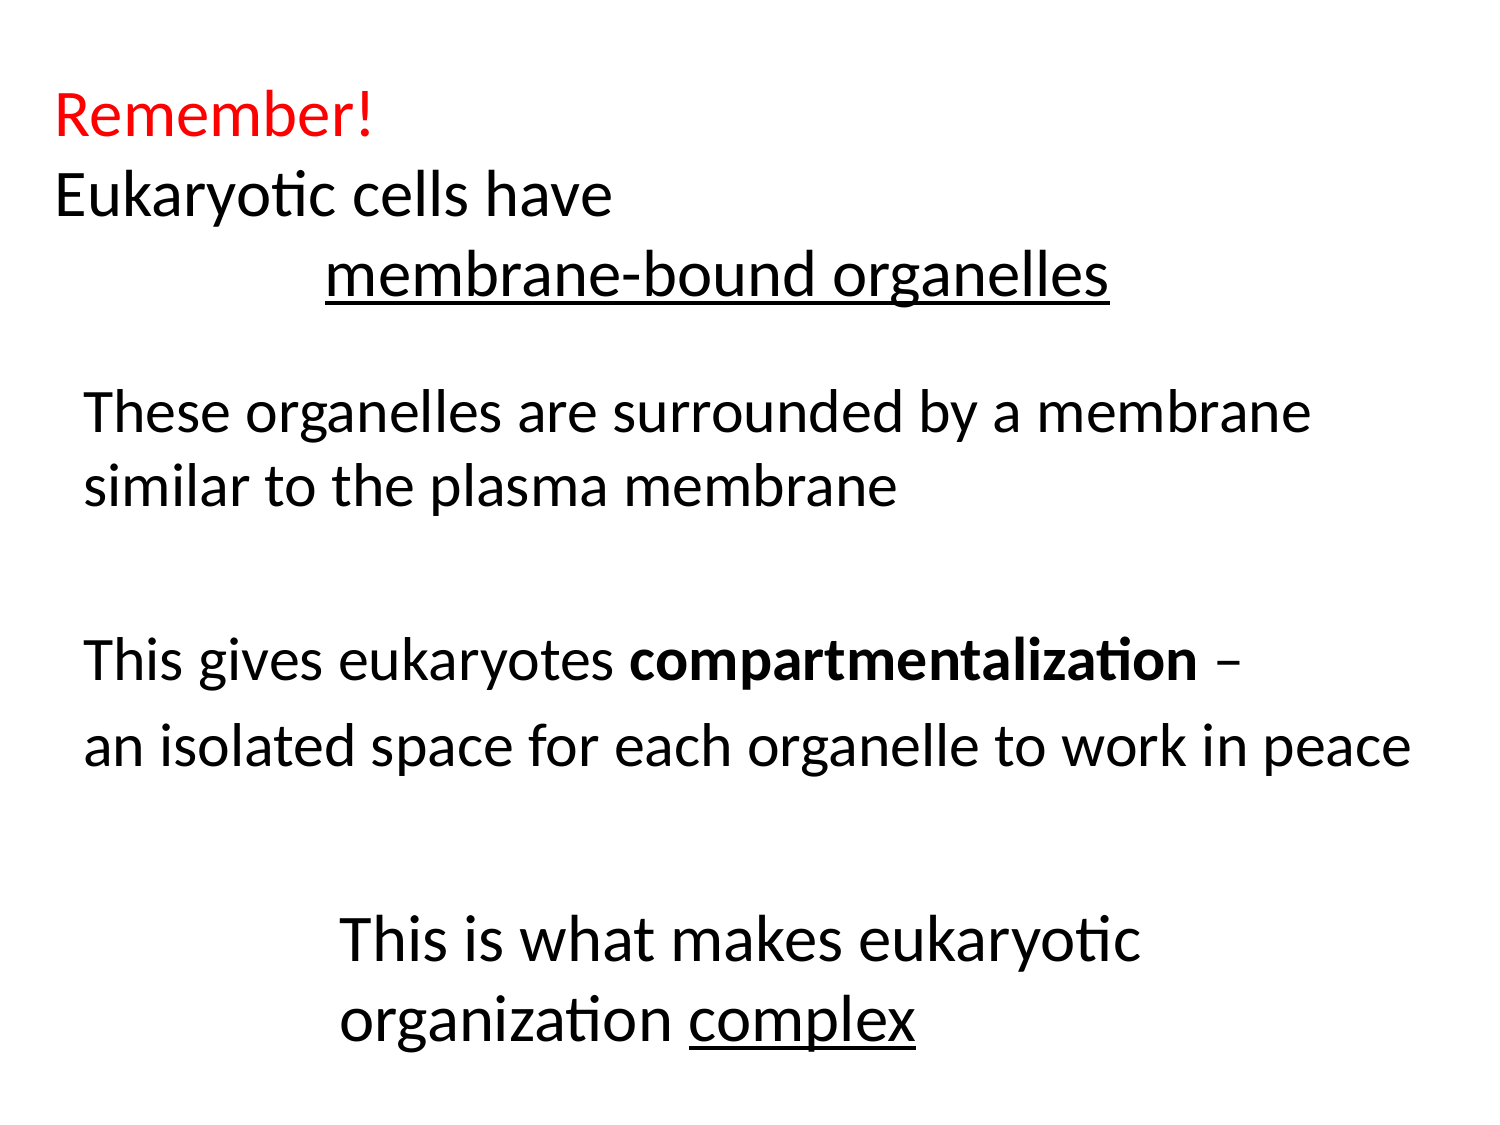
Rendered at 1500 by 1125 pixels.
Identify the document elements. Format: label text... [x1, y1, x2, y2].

list These organelles are surrounded by a membrane similar to the plasma membrane This gives eukaryotes compartmentalization – an isolated space for each organelle to work in peace [68, 362, 1441, 863]
text_box This is what makes eukaryotic organization complex [324, 887, 1223, 1063]
text_box Remember! Eukaryotic cells have membrane-bound organelles [40, 62, 1441, 318]
